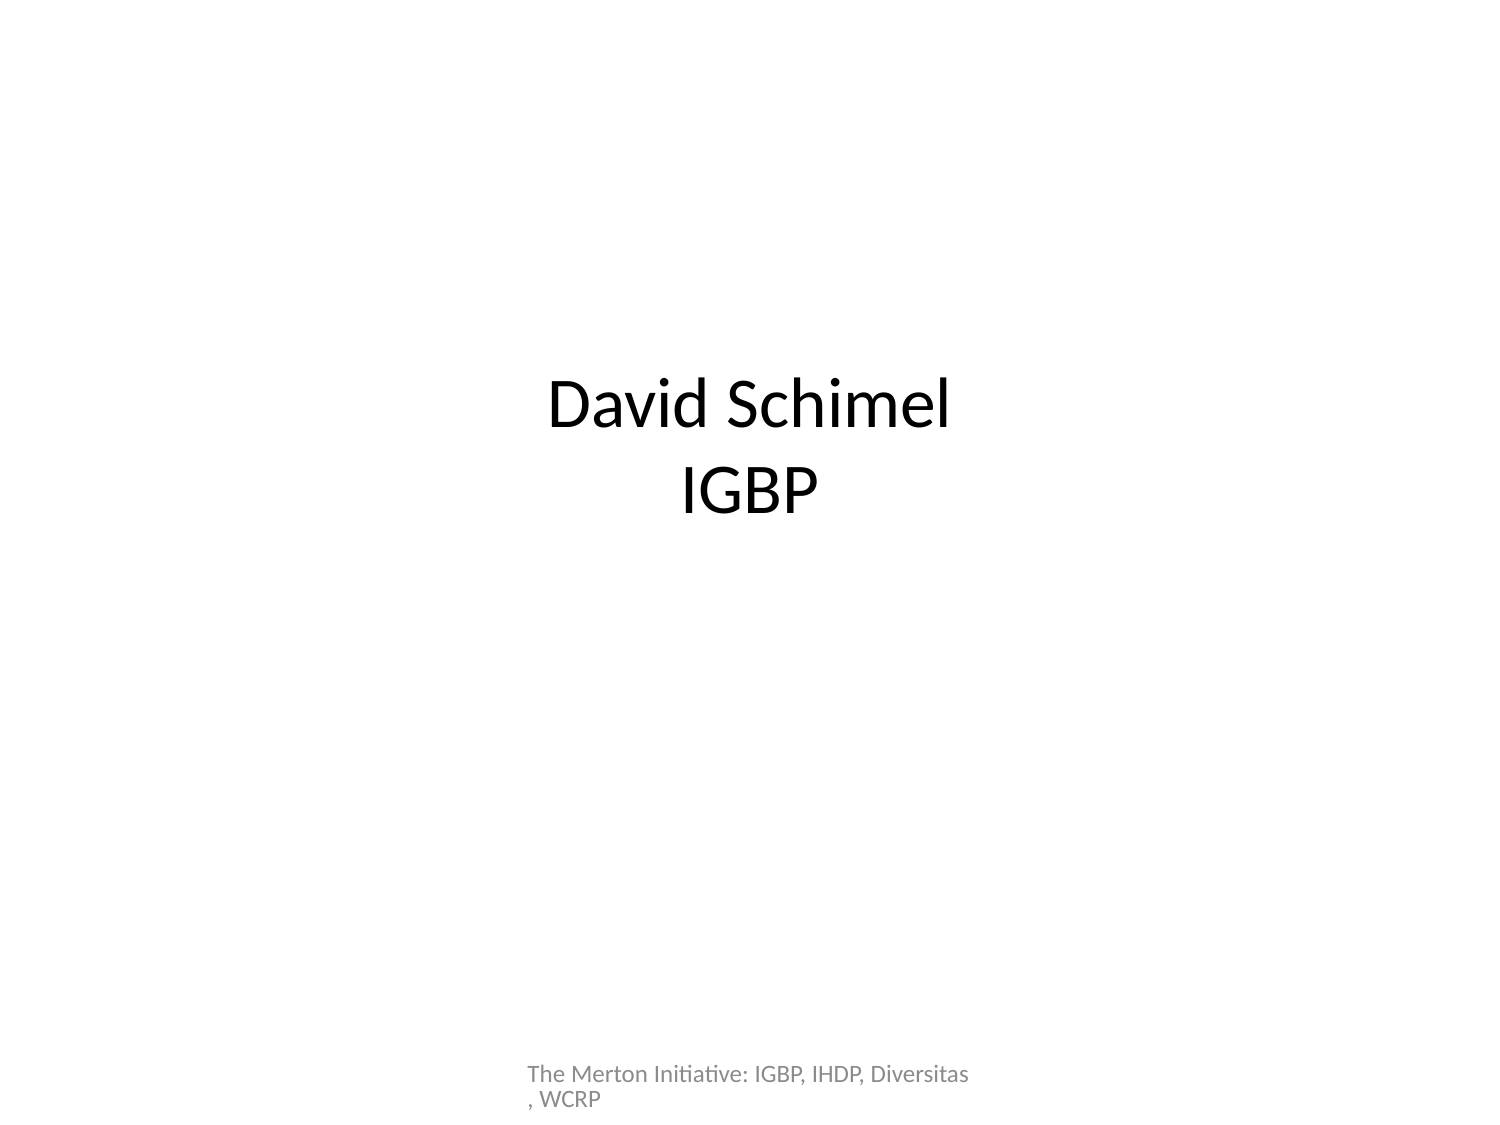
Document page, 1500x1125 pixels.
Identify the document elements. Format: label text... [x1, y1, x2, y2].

title David Schimel IGBP [75, 348, 1425, 536]
footer The Merton Initiative: IGBP, IHDP, Diversitas, WCRP [512, 1042, 988, 1103]
